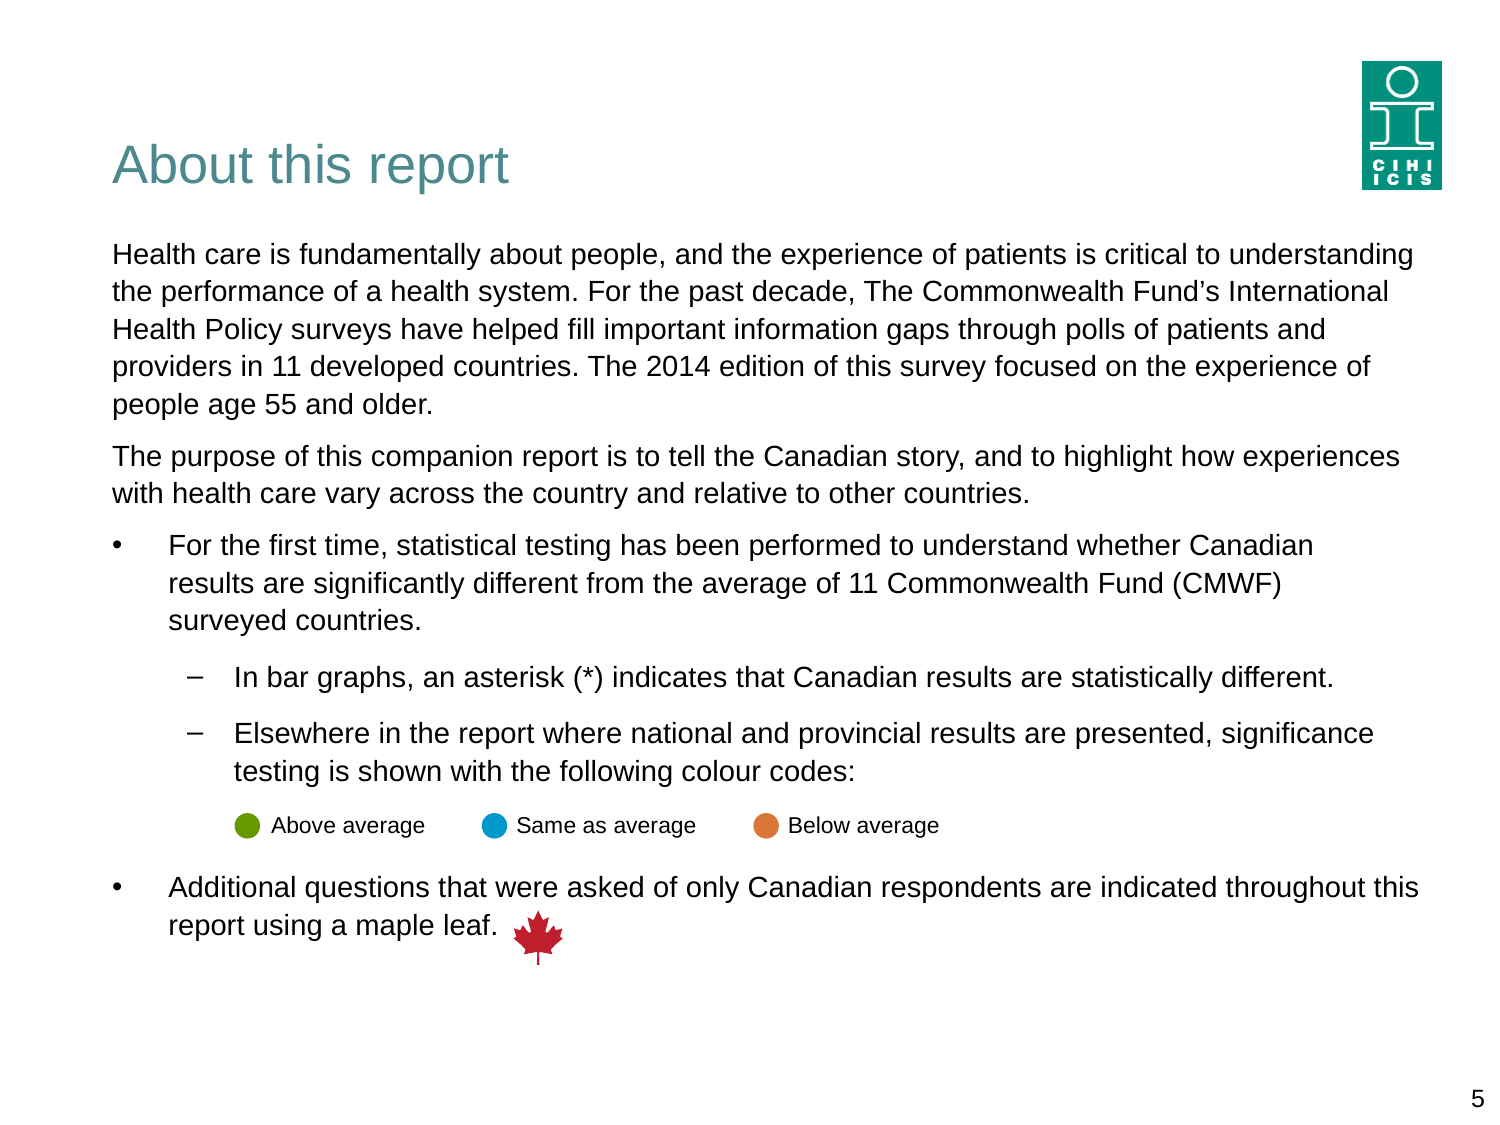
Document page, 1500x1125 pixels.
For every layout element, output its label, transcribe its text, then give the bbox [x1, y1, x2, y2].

slide_number 5 [1337, 1074, 1500, 1125]
picture [513, 910, 563, 965]
picture [1362, 61, 1442, 190]
list Health care is fundamentally about people, and the experience of patients is critical to understanding the performance of a health system. For the past decade, The Commonwealth Fund’s International Health Policy surveys have helped fill important information gaps through polls of patients and providers in 11 developed countries. The 2014 edition of this survey focused on the experience of people age 55 and older. The purpose of this companion report is to tell the Canadian story, and to highlight how experiences with health care vary across the country and relative to other countries. For the first time, statistical testing has been performed to understand whether Canadian results are significantly different from the average of 11 Commonwealth Fund (CMWF) surveyed countries. In bar graphs, an asterisk (*) indicates that Canadian results are statistically different. Elsewhere in the report where national and provincial results are presented, significance testing is shown with the following colour codes: Additional questions that were asked of only Canadian respondents are indicated throughout this report using a maple leaf. [97, 224, 1448, 1106]
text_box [234, 802, 992, 847]
title About this report [97, 86, 1350, 224]
